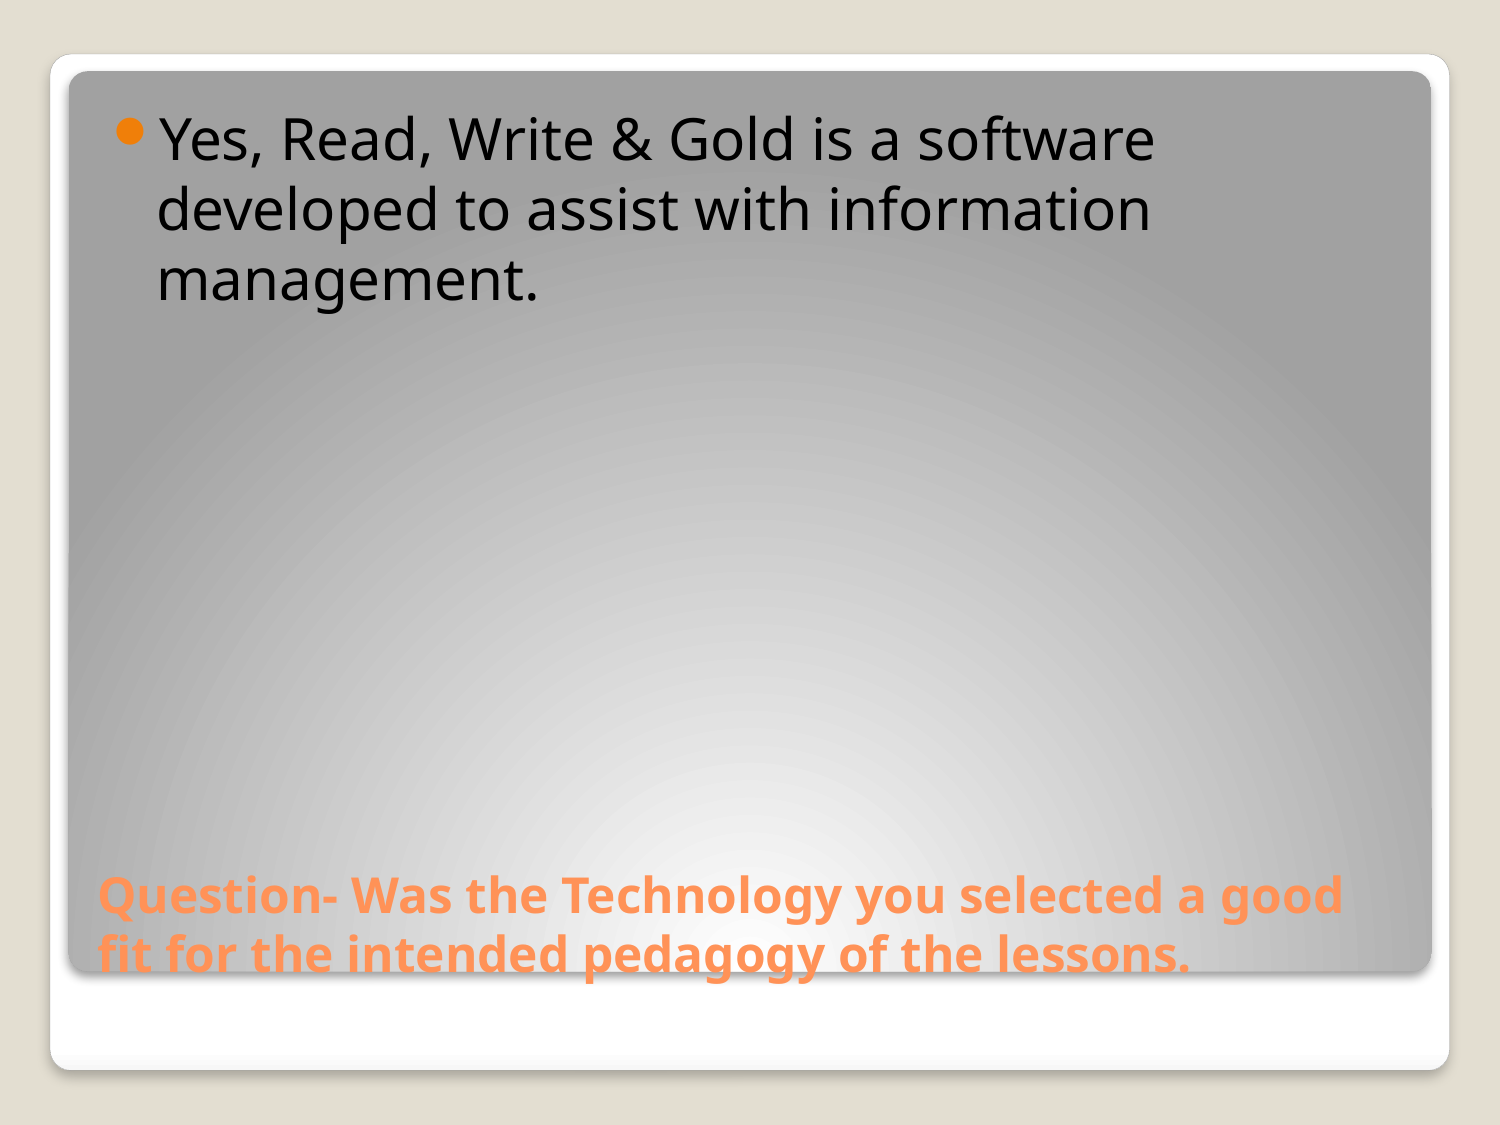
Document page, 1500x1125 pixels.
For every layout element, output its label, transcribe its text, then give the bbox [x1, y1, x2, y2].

title Question- Was the Technology you selected a good fit for the intended pedagogy of the lessons. [82, 817, 1425, 990]
list Yes, Read, Write & Gold is a software developed to assist with information management. [82, 86, 1425, 774]
